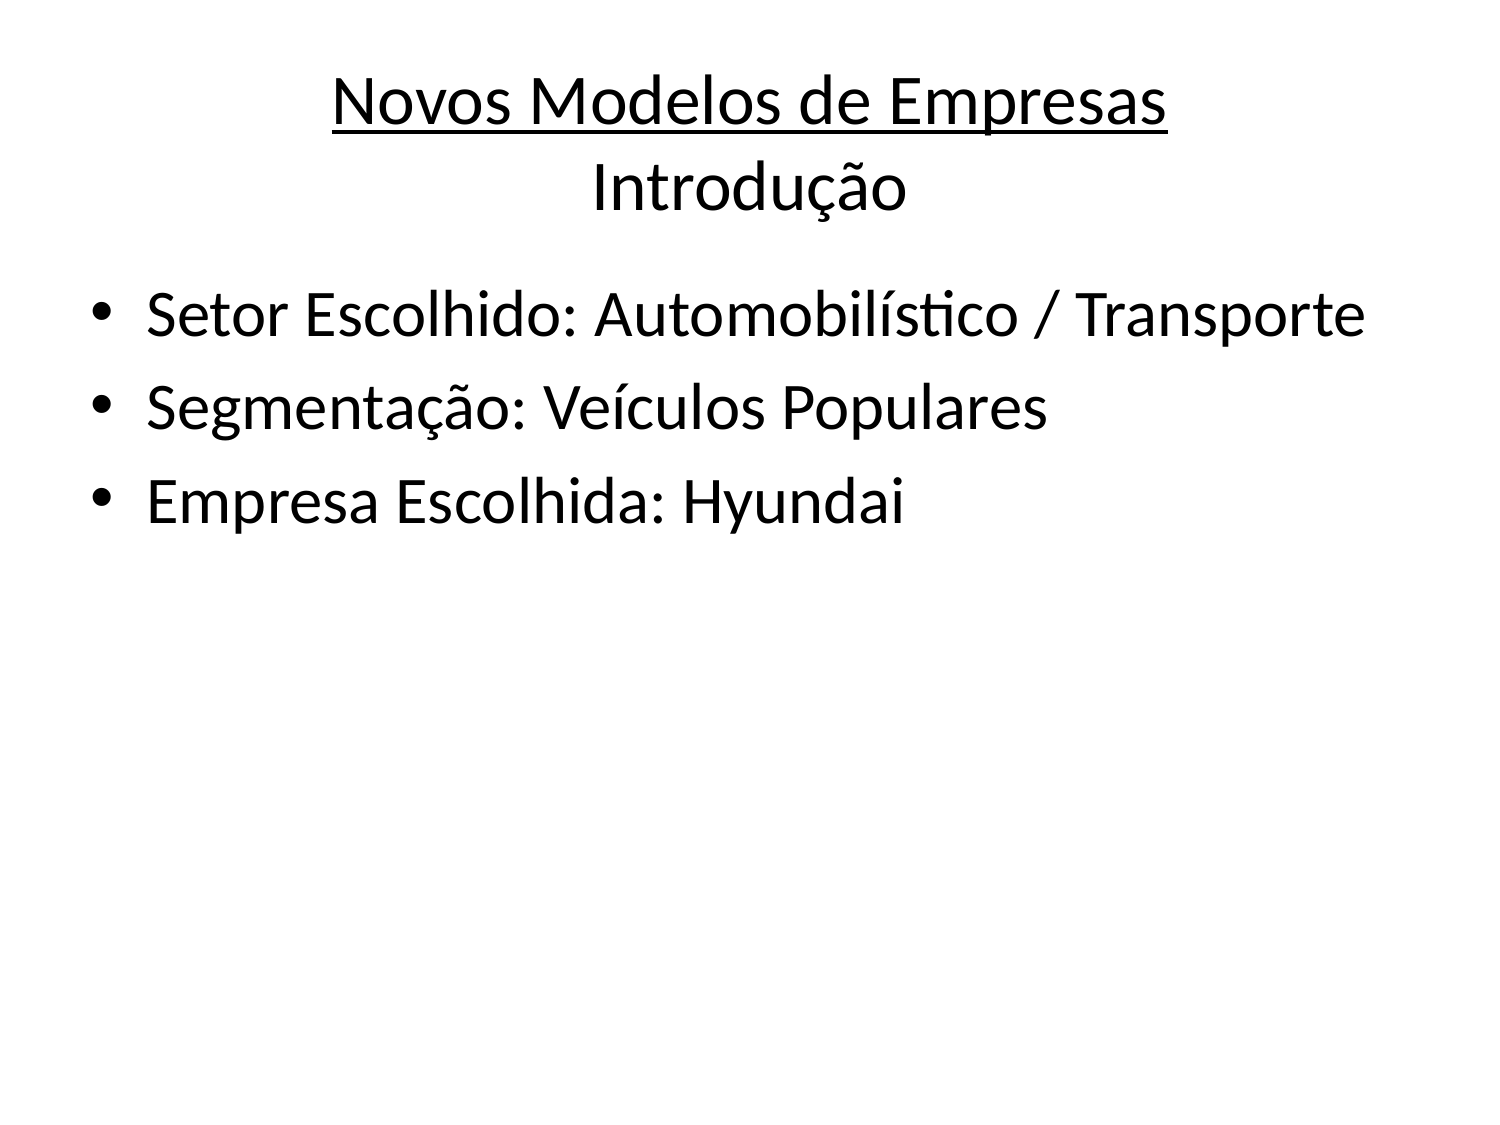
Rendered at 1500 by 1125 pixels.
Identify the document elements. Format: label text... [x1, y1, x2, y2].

list Setor Escolhido: Automobilístico / Transporte Segmentação: Veículos Populares Empresa Escolhida: Hyundai [75, 262, 1425, 1005]
title Novos Modelos de Empresas Introdução [75, 45, 1425, 233]
